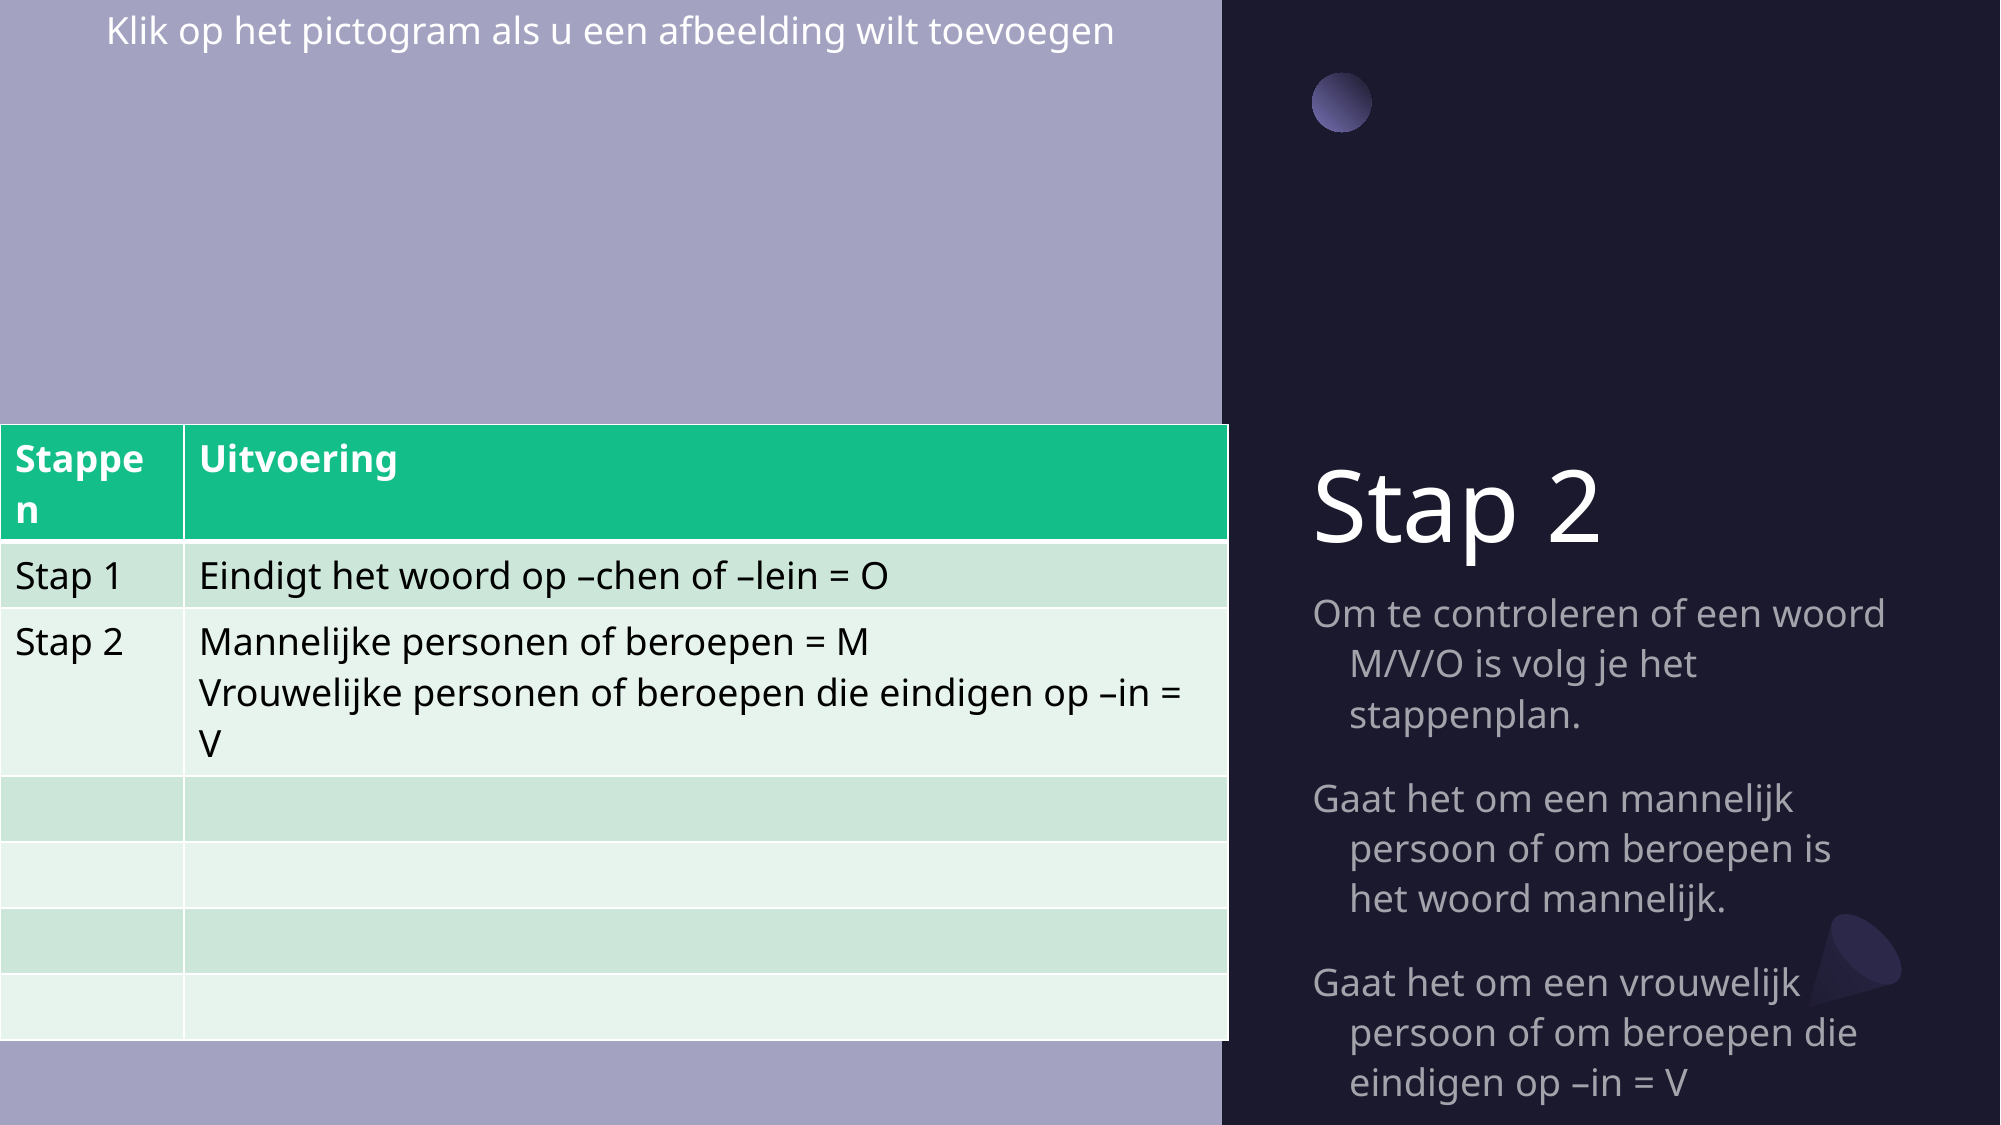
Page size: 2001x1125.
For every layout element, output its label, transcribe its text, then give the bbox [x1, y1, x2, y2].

table_cell [1223, 843, 1227, 907]
picture [0, 0, 1223, 1125]
table_cell [1223, 777, 1227, 841]
table_cell [1223, 975, 1227, 1039]
list Om te controleren of een woord M/V/O is volg je het stappenplan. Gaat het om een mannelijk persoon of om beroepen is het woord mannelijk. Gaat het om een vrouwelijk persoon of om beroepen die eindigen op –in = V [1312, 585, 1898, 1106]
table_header Uitvoering [1223, 425, 1227, 539]
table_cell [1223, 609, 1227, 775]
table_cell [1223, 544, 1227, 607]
table_cell [1223, 909, 1227, 973]
title Stap 2 [1312, 172, 1898, 564]
